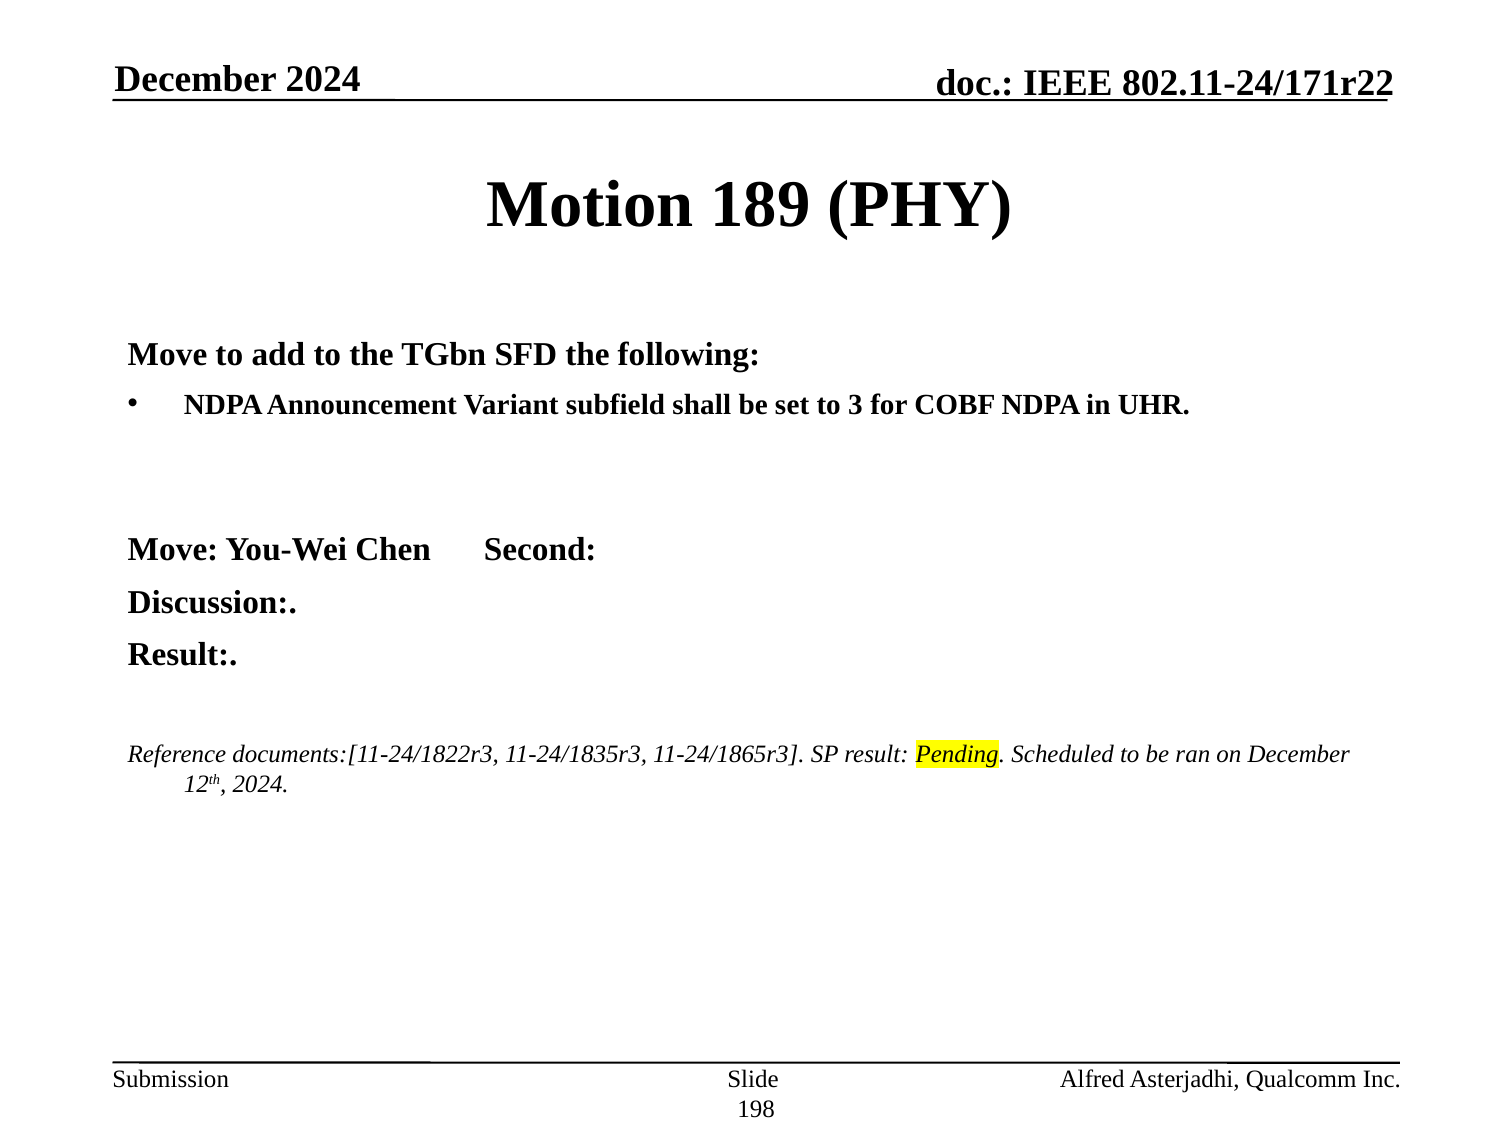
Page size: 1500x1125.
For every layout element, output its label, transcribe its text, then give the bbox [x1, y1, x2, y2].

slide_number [114, 54, 423, 100]
title Motion 189 (PHY) [112, 112, 1388, 288]
list Move to add to the TGbn SFD the following: NDPA Announcement Variant subfield shall be set to 3 for COBF NDPA in UHR. Move: You-Wei Chen Second: Discussion:. Result:. Reference documents:[11-24/1822r3, 11-24/1835r3, 11-24/1865r3]. SP result: Pending. Scheduled to be ran on December 12th, 2024. [112, 324, 1388, 1000]
footer Alfred Asterjadhi, Qualcomm Inc. [878, 1061, 1402, 1093]
slide_number Slide 198 [712, 1061, 800, 1123]
